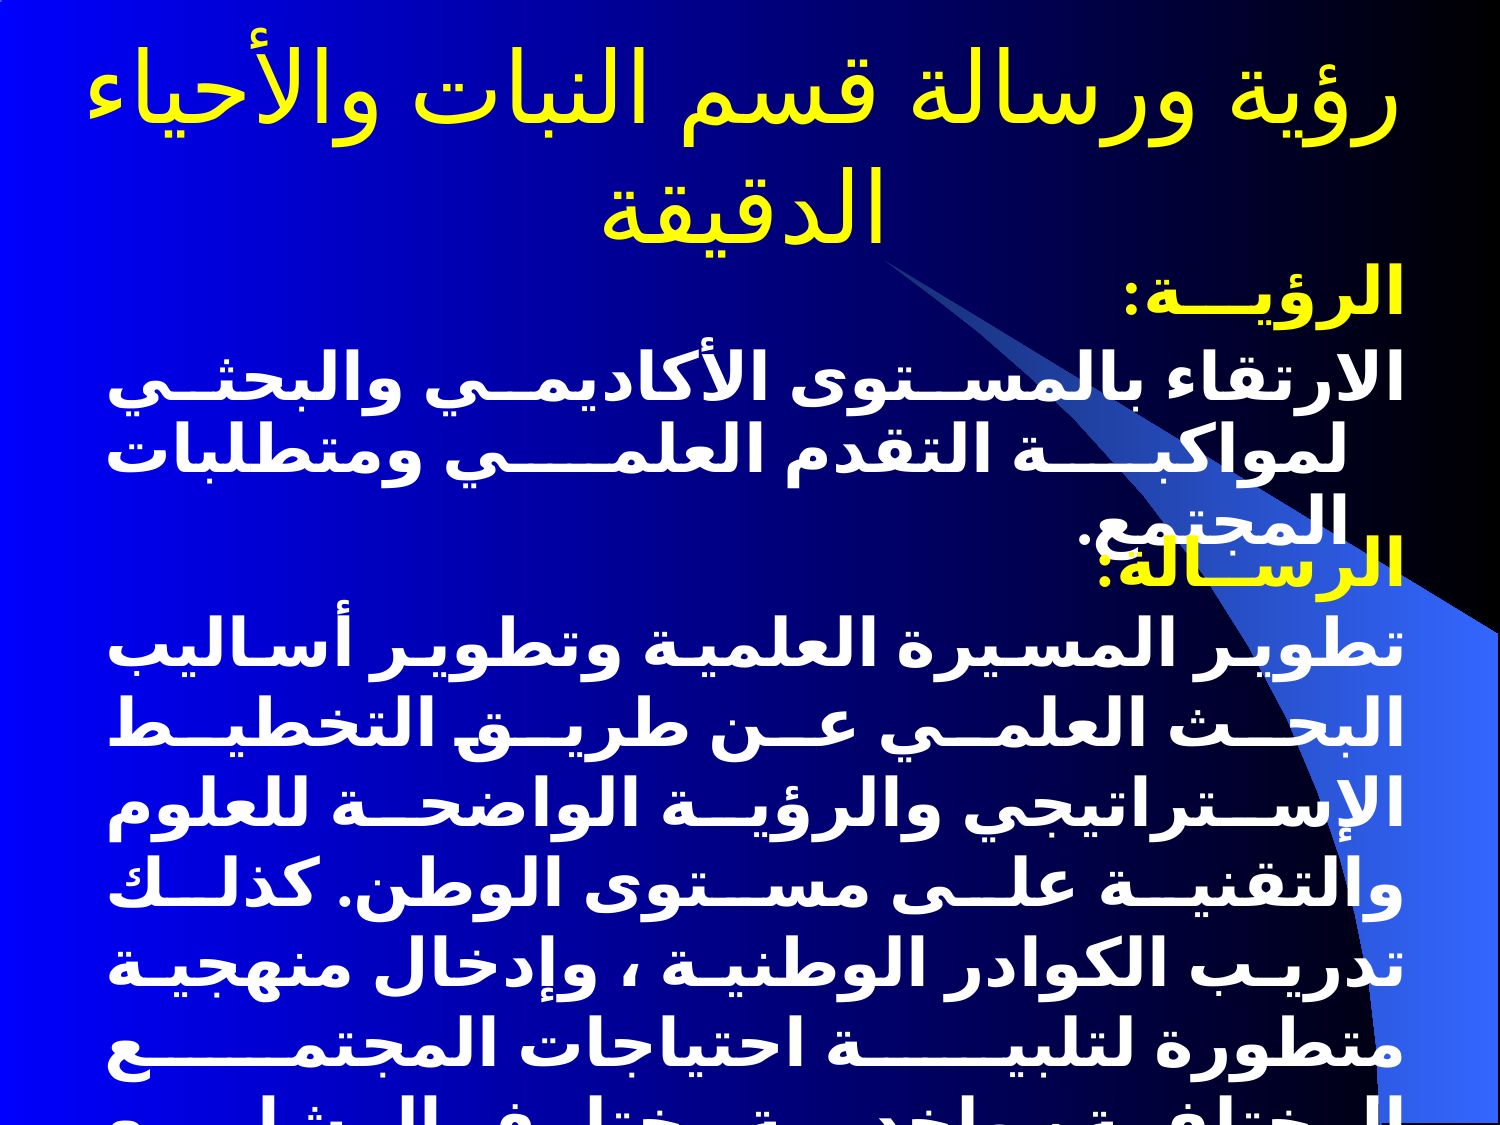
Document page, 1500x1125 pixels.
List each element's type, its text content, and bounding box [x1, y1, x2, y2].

title رؤية ورسالة قسم النبات والأحياء الدقيقة [49, 62, 1438, 226]
list الرؤيـــة: الارتقاء بالمستوى الأكاديمي والبحثي لمواكبة التقدم العلمي ومتطلبات المجتمع. [74, 249, 1438, 512]
text_box الرســالة: تطوير المسيرة العلمية وتطوير أساليب البحث العلمي عن طريق التخطيط الإستراتيجي والرؤية الواضحة للعلوم والتقنية على مستوى الوطن. كذلك تدريب الكوادر الوطنية ، وإدخال منهجية متطورة لتلبية احتياجات المجتمع المختلفة ، ولخدمة مختلف المشاريع البحثية والإنمائية بالمجتمع. [74, 512, 1438, 1038]
